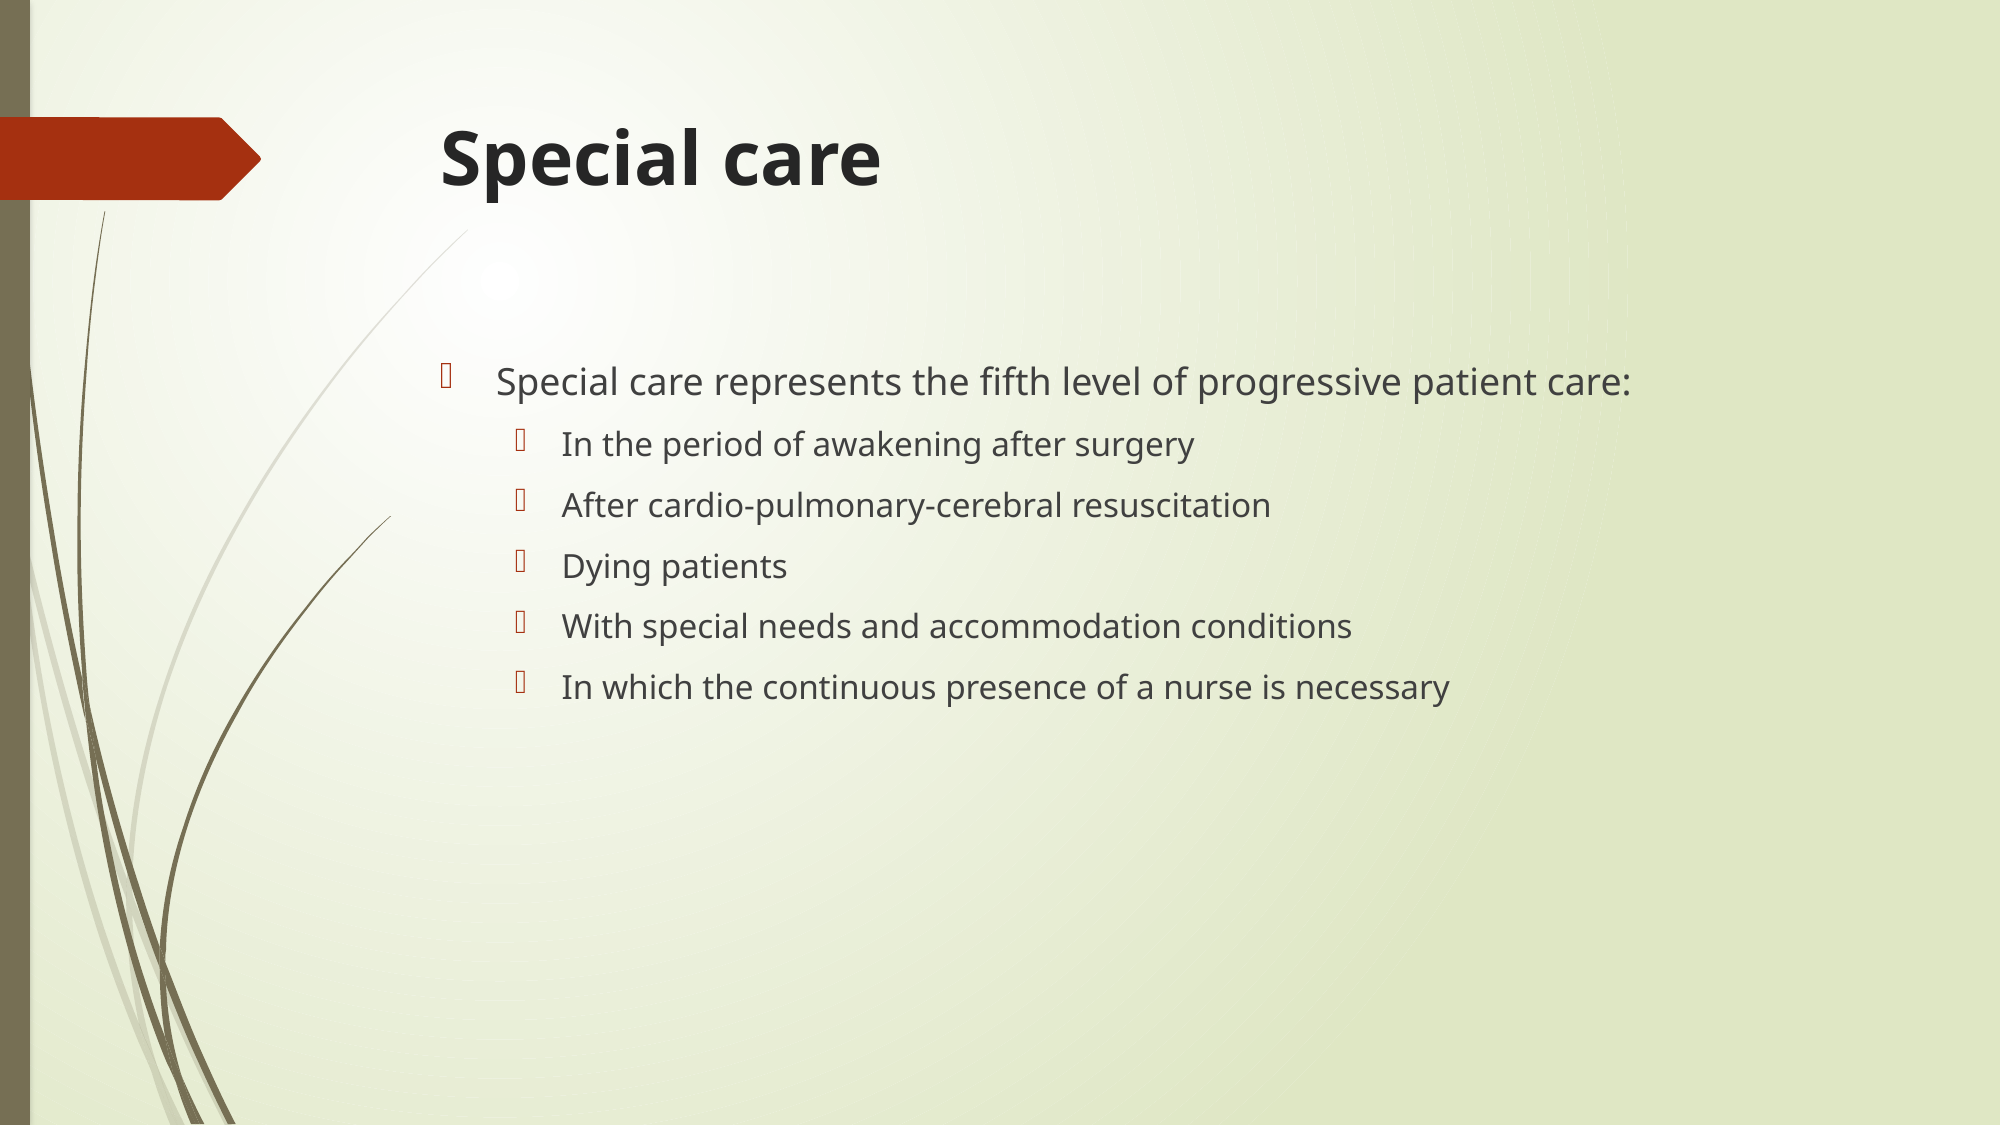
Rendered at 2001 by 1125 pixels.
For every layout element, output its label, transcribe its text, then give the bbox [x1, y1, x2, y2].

list Special care represents the fifth level of progressive patient care: In the period of awakening after surgery After cardio-pulmonary-cerebral resuscitation Dying patients With special needs and accommodation conditions In which the continuous presence of a nurse is necessary [424, 350, 1888, 970]
title Special care [425, 102, 1888, 313]
